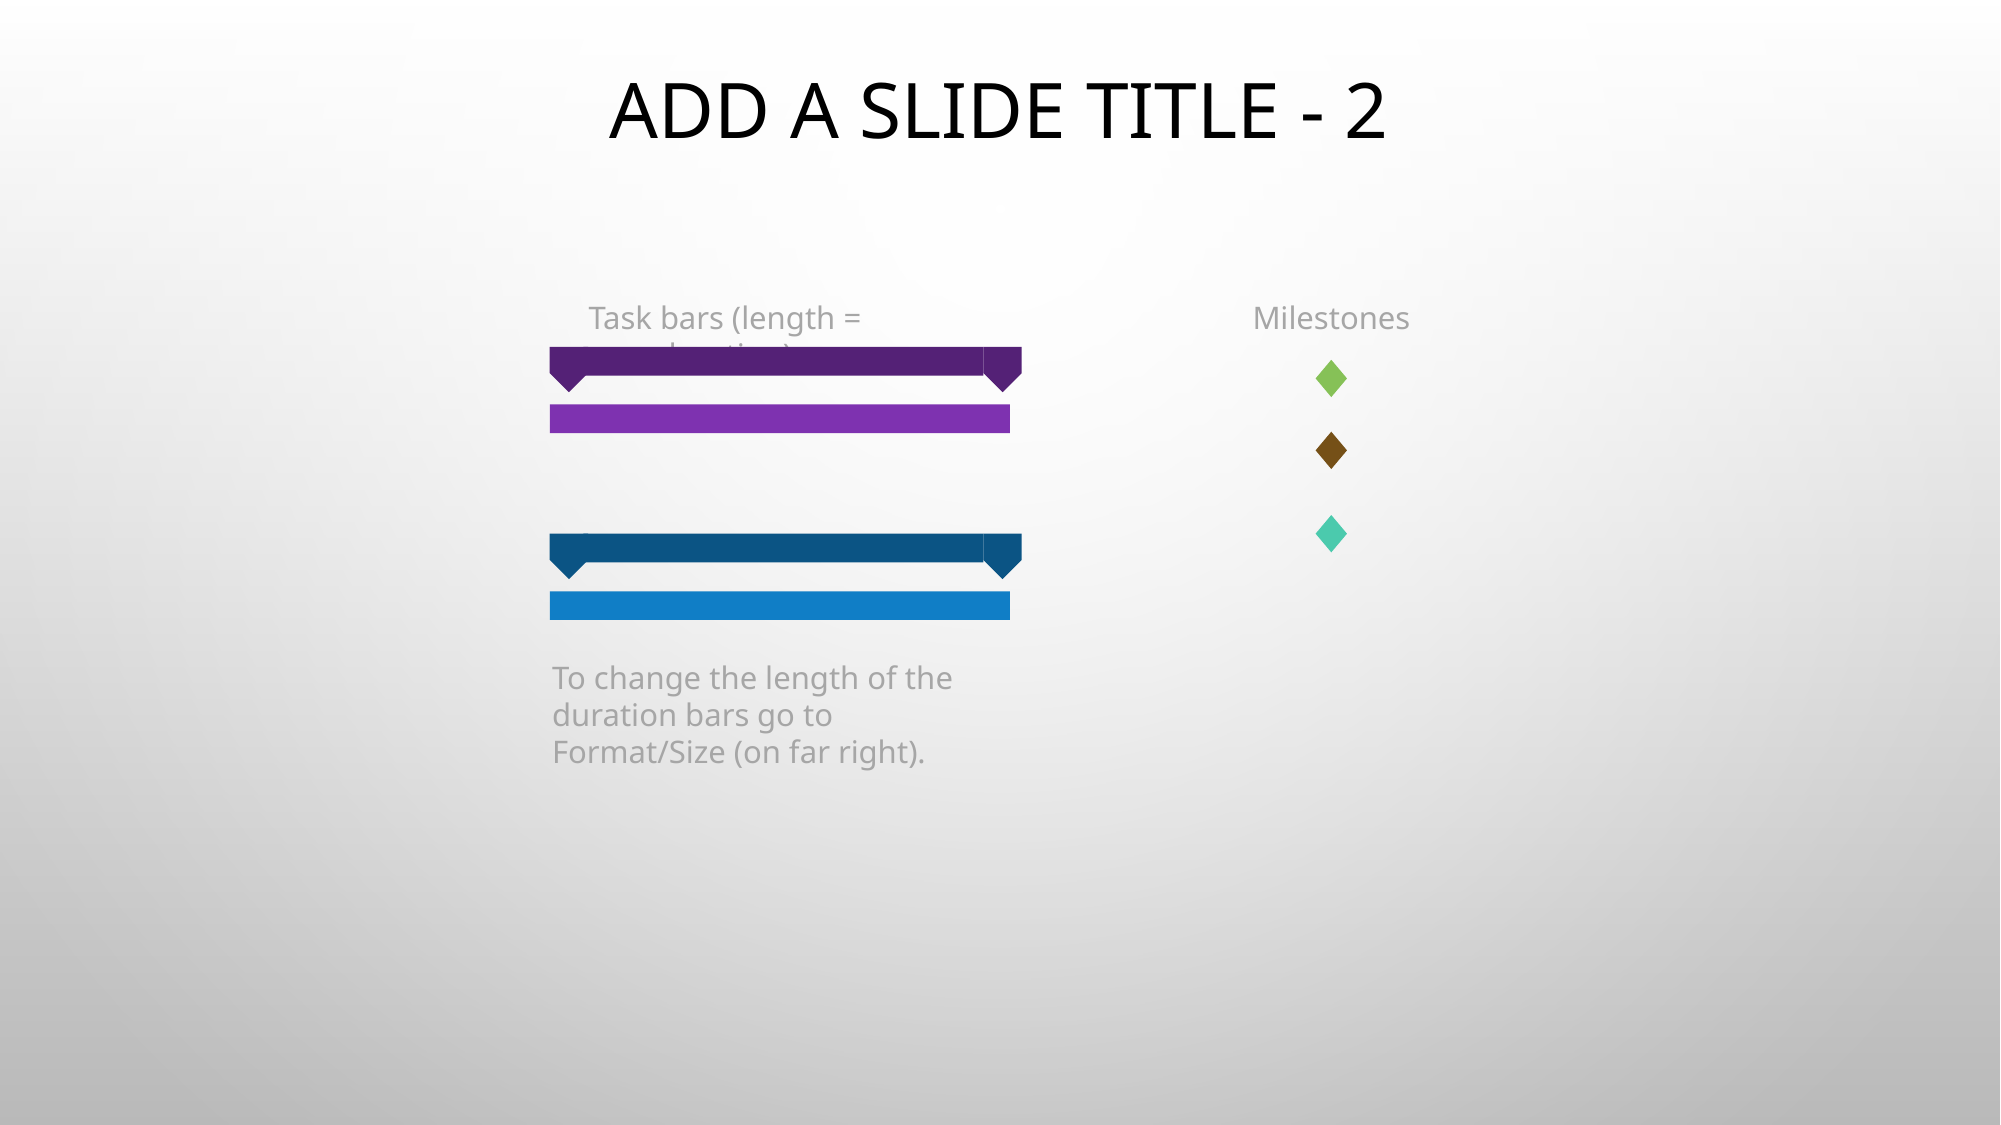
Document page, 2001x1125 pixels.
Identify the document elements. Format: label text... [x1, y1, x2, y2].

text_box [1315, 515, 1347, 553]
text_box [549, 403, 1011, 434]
text_box [549, 590, 1011, 621]
text_box [983, 533, 1022, 580]
picture [0, 0, 2000, 1125]
text_box [582, 532, 985, 564]
text_box [586, 346, 985, 377]
text_box Task bars (length = duration) [516, 289, 934, 383]
title Add a Slide Title - 2 [413, 51, 1587, 177]
text_box [549, 346, 589, 393]
text_box [1315, 431, 1347, 470]
text_box [983, 346, 1022, 393]
text_box [549, 533, 589, 580]
text_box [1315, 359, 1347, 398]
text_box Milestones [1149, 289, 1513, 346]
text_box To change the length of the duration bars go to Format/Size (on far right). [533, 648, 1000, 780]
